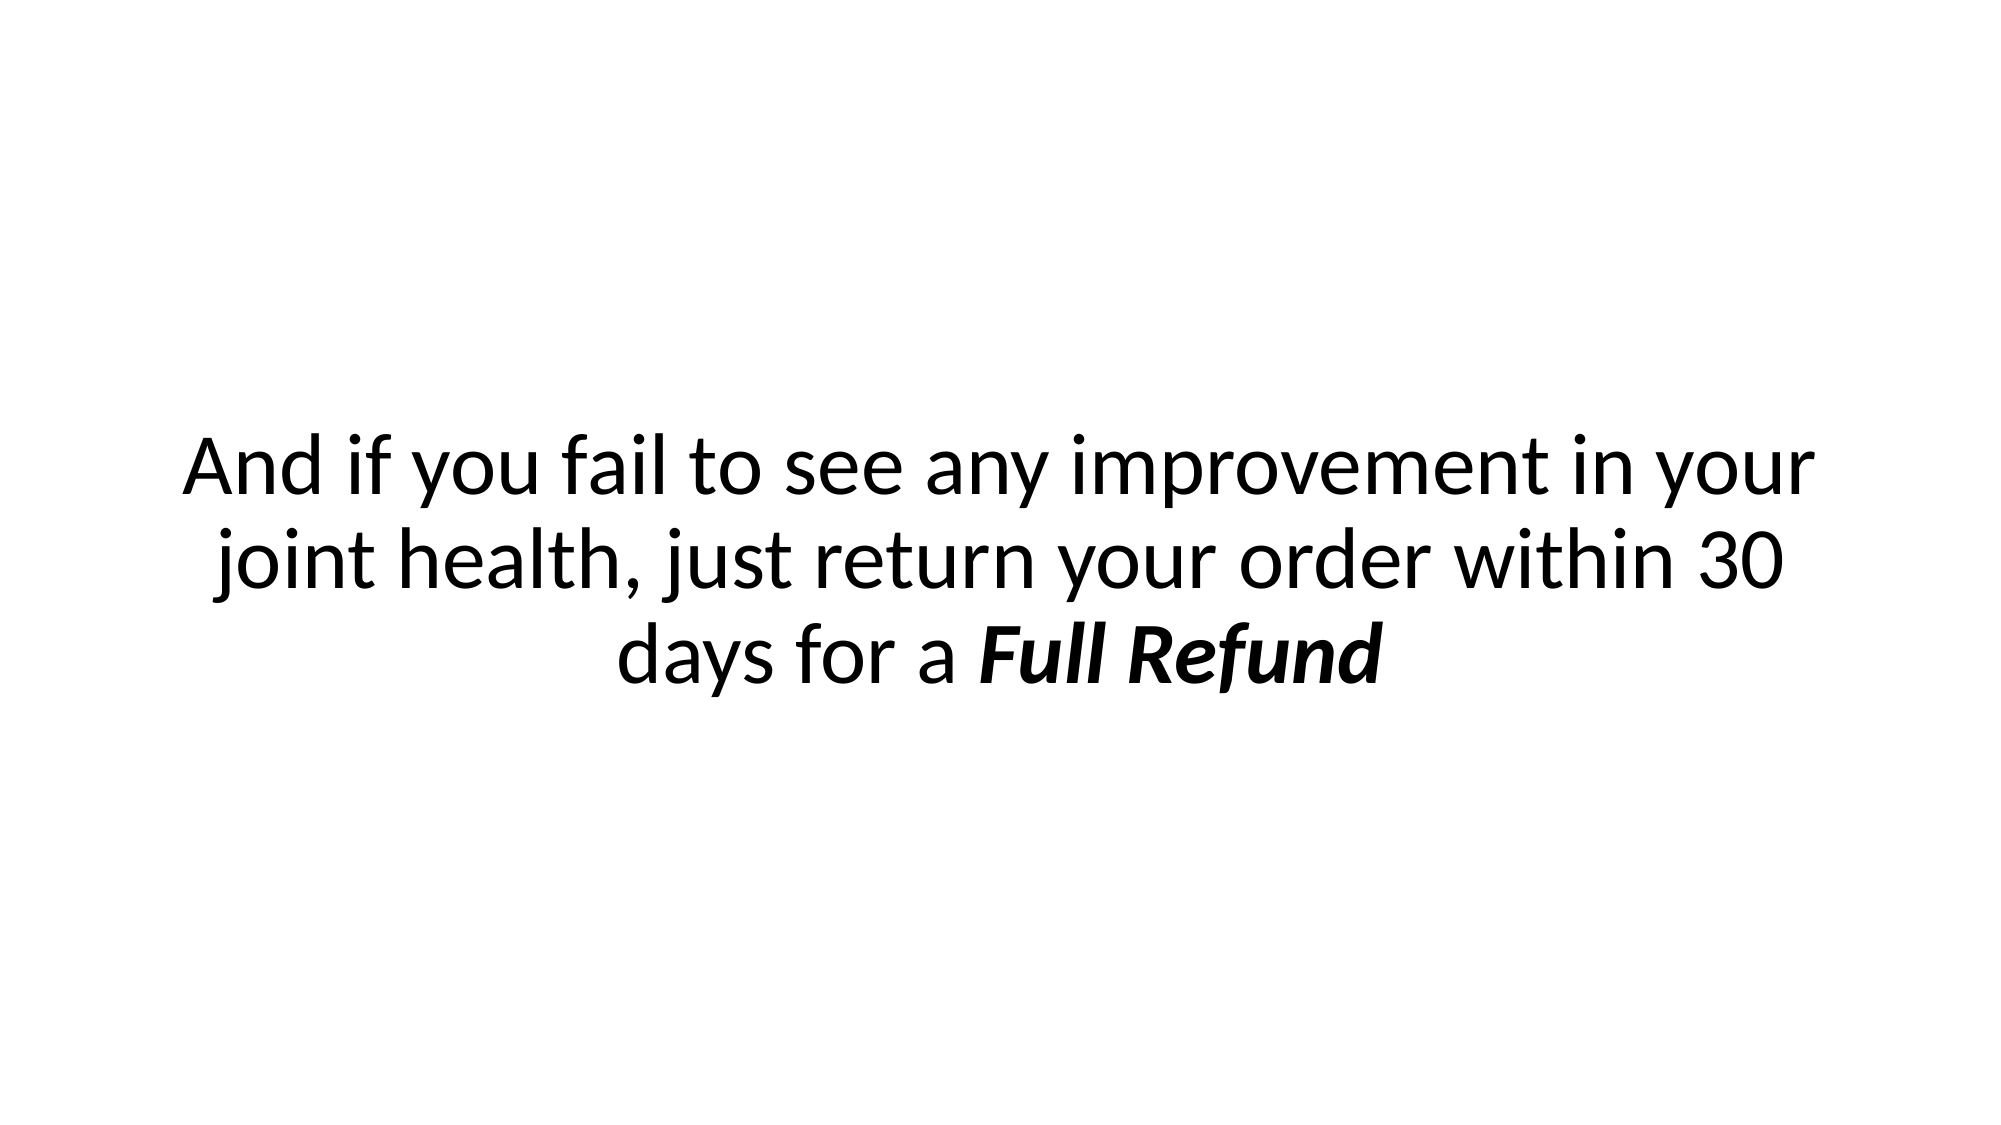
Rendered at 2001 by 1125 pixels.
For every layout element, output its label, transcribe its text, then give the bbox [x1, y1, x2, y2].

list And if you fail to see any improvement in your joint health, just return your order within 30 days for a Full Refund [137, 411, 1863, 972]
